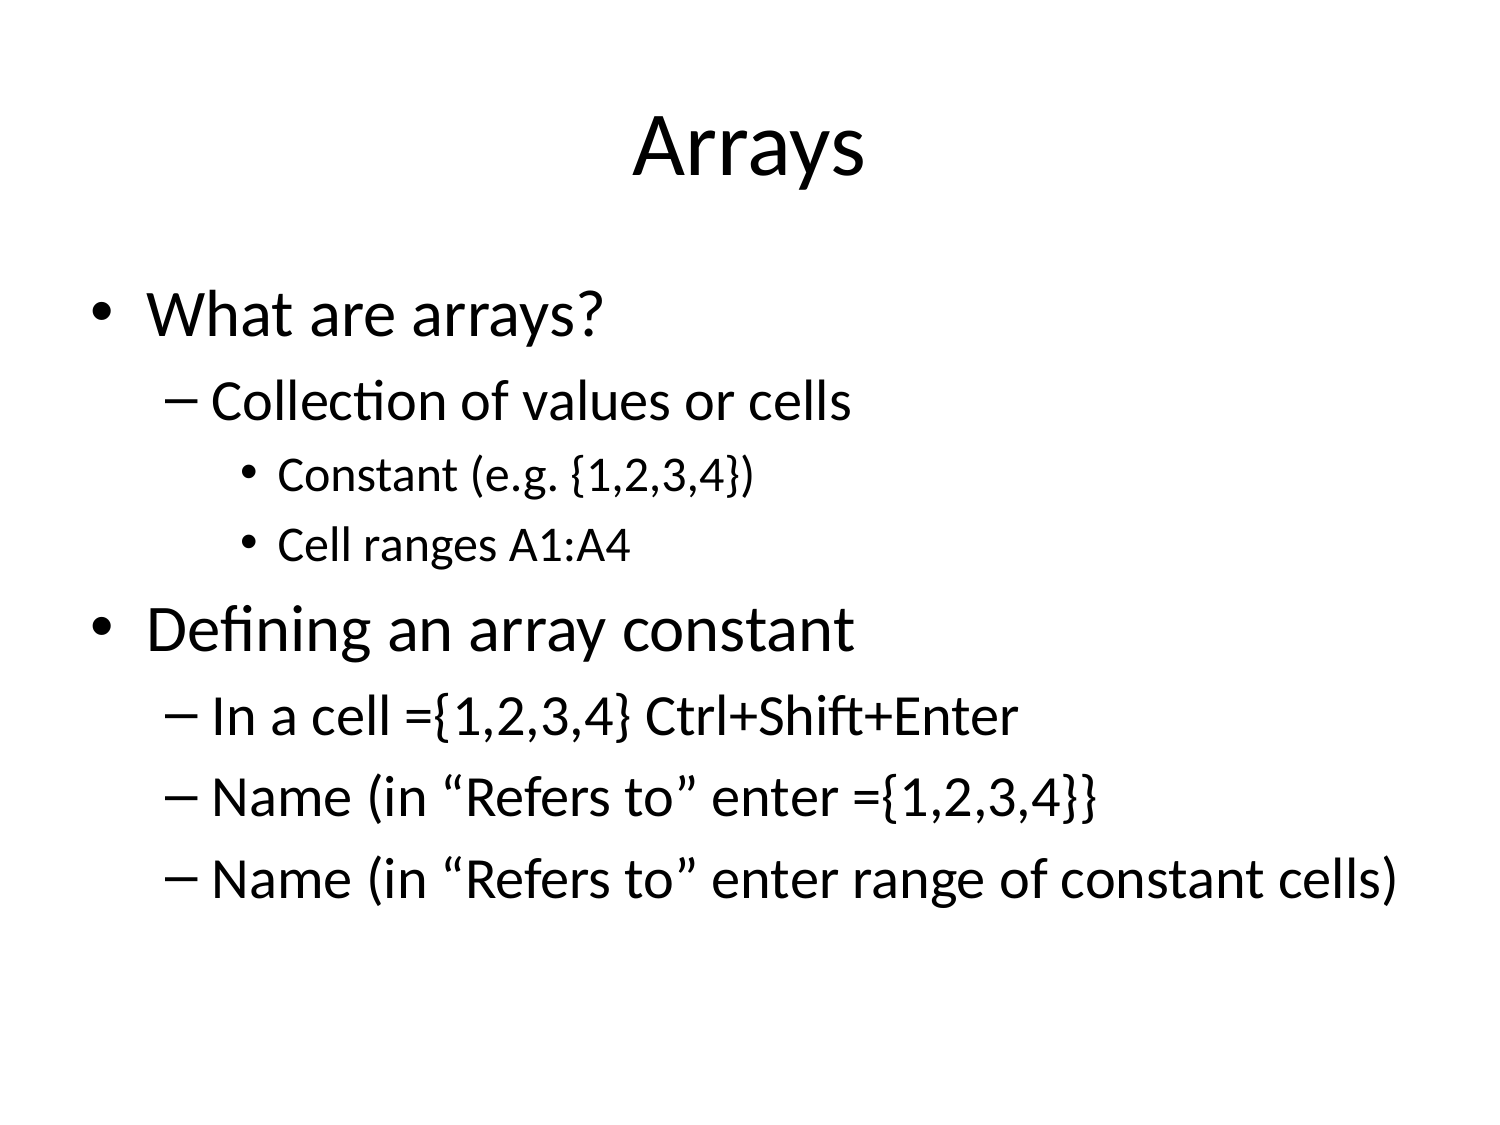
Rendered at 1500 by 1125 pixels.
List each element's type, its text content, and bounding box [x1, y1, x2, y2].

title Arrays [74, 44, 1426, 233]
list What are arrays? Collection of values or cells Constant (e.g. {1,2,3,4}) Cell ranges A1:A4 Defining an array constant In a cell ={1,2,3,4} Ctrl+Shift+Enter Name (in “Refers to” enter ={1,2,3,4}} Name (in “Refers to” enter range of constant cells) [74, 262, 1426, 1006]
